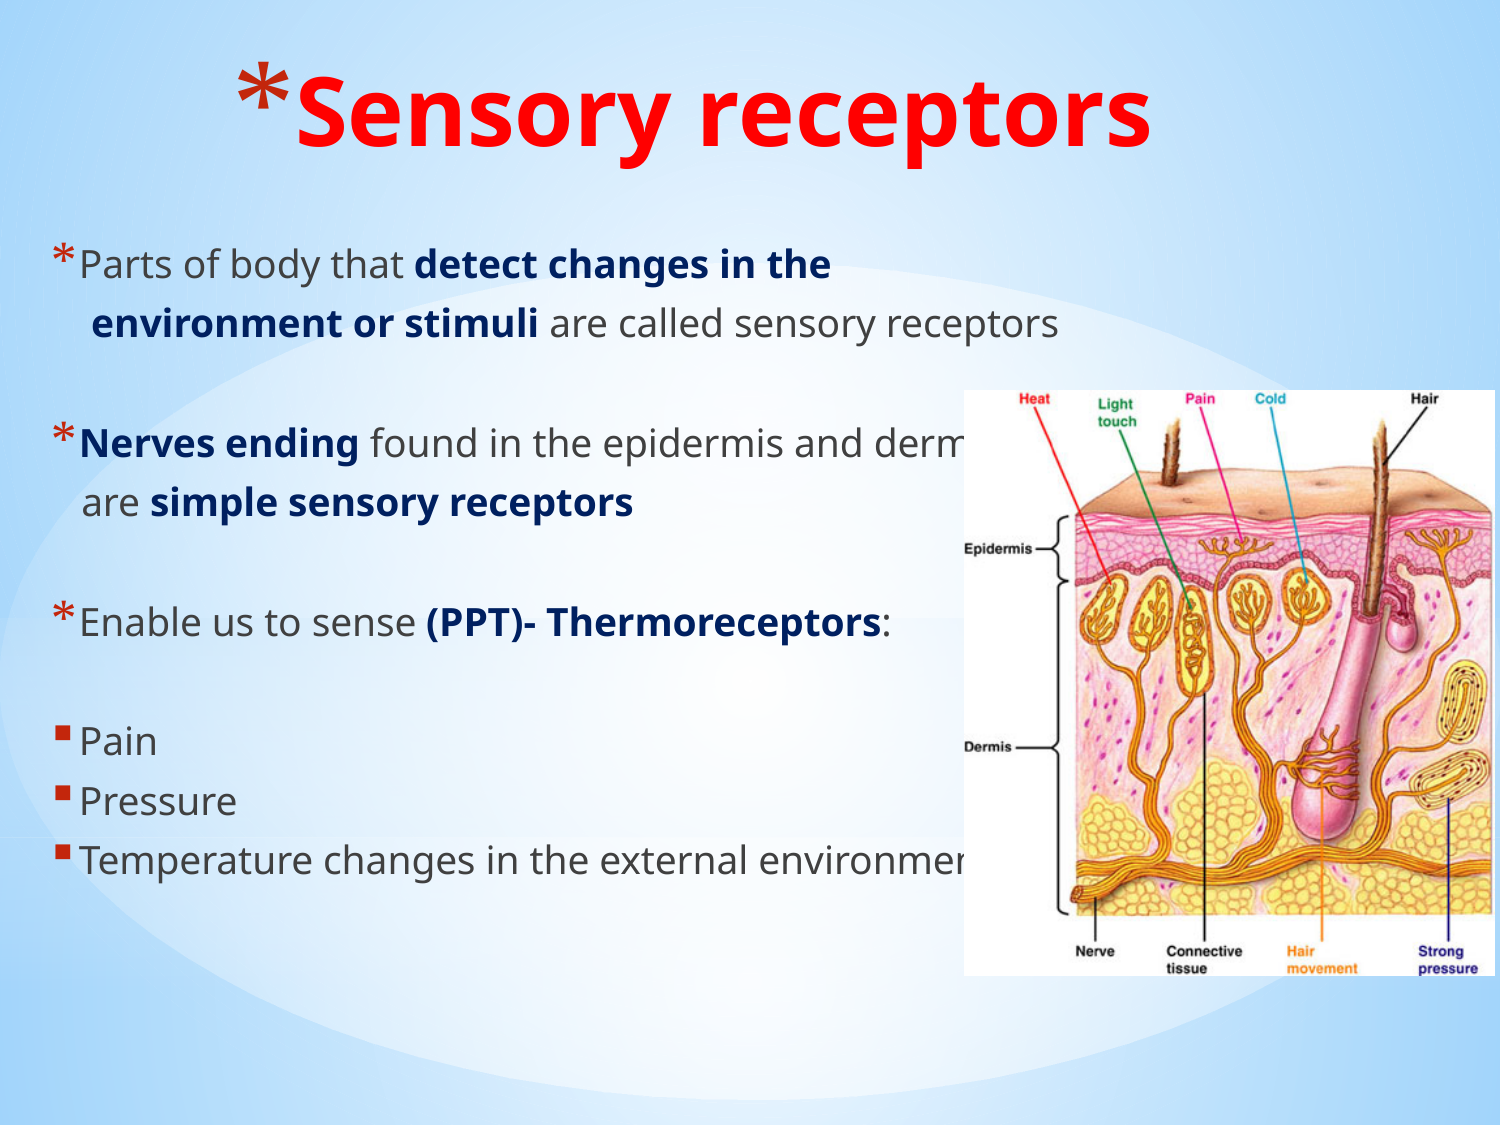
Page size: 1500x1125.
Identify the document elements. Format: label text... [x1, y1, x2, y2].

picture [964, 390, 1495, 977]
list Parts of body that detect changes in the environment or stimuli are called sensory receptors Nerves ending found in the epidermis and dermis are simple sensory receptors Enable us to sense (PPT)- Thermoreceptors: Pain Pressure Temperature changes in the external environment [29, 231, 1080, 917]
title Sensory receptors [159, 42, 1228, 231]
